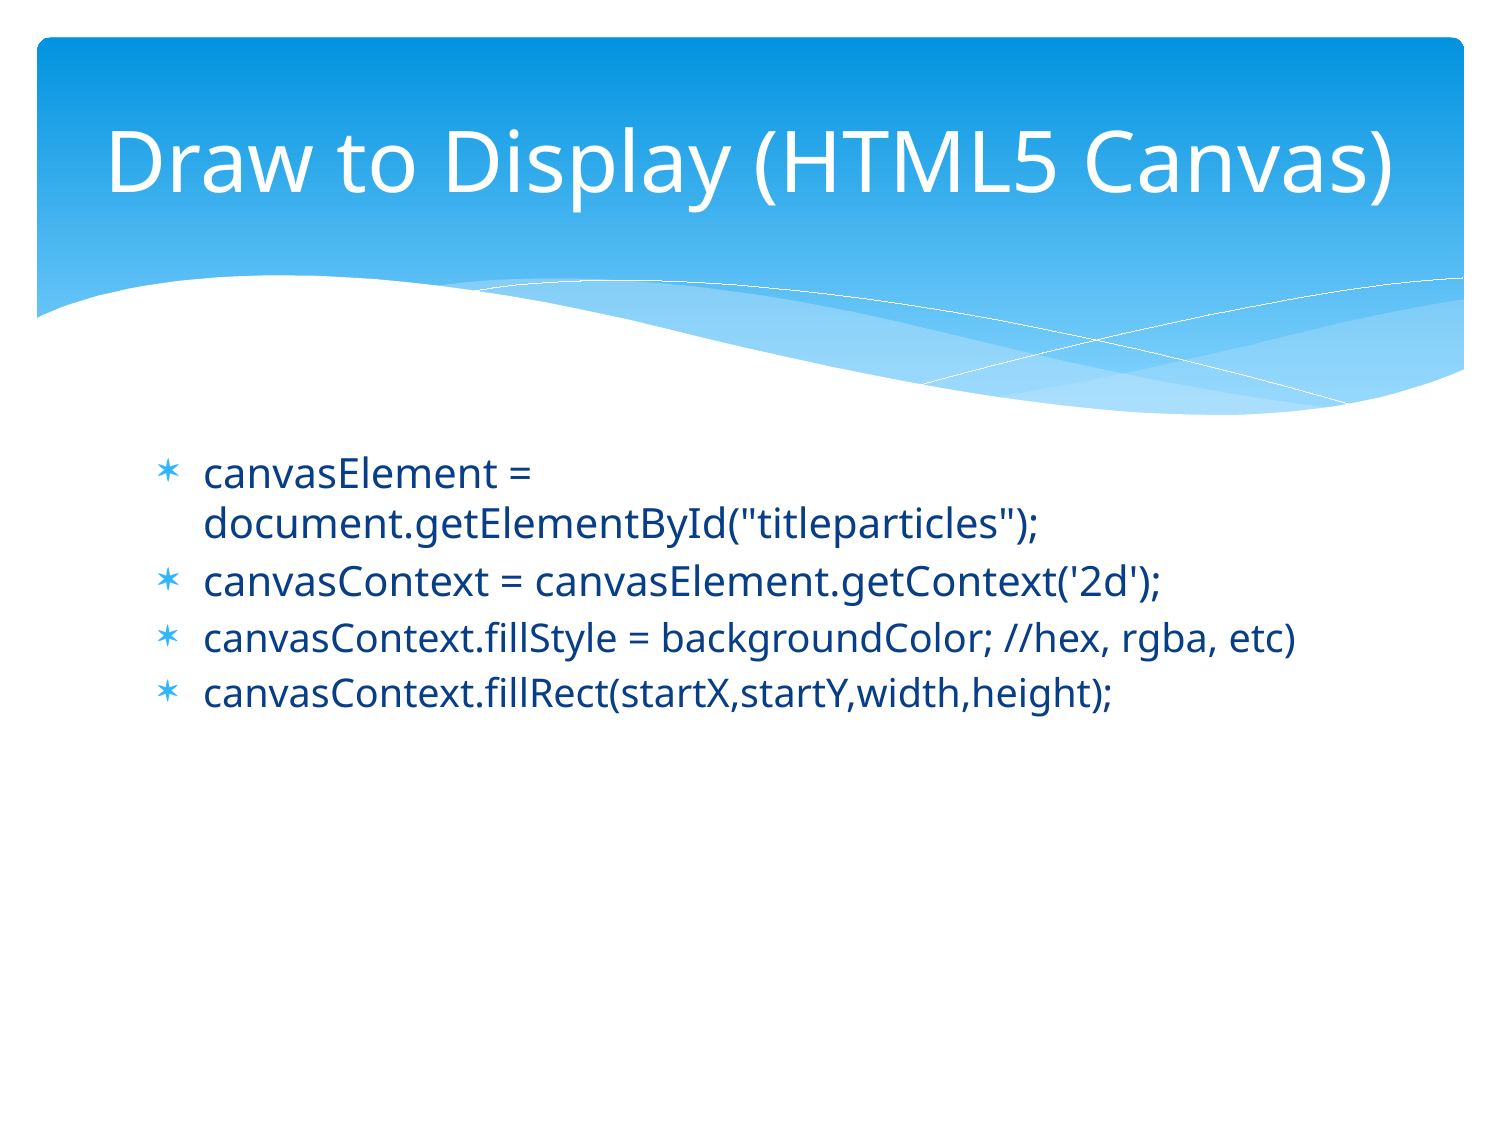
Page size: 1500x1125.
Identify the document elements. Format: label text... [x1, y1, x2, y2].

title Draw to Display (HTML5 Canvas) [75, 55, 1425, 261]
list canvasElement = document.getElementById("titleparticles"); canvasContext = canvasElement.getContext('2d'); canvasContext.fillStyle = backgroundColor; //hex, rgba, etc) canvasContext.fillRect(startX,startY,width,height); [143, 438, 1359, 1005]
